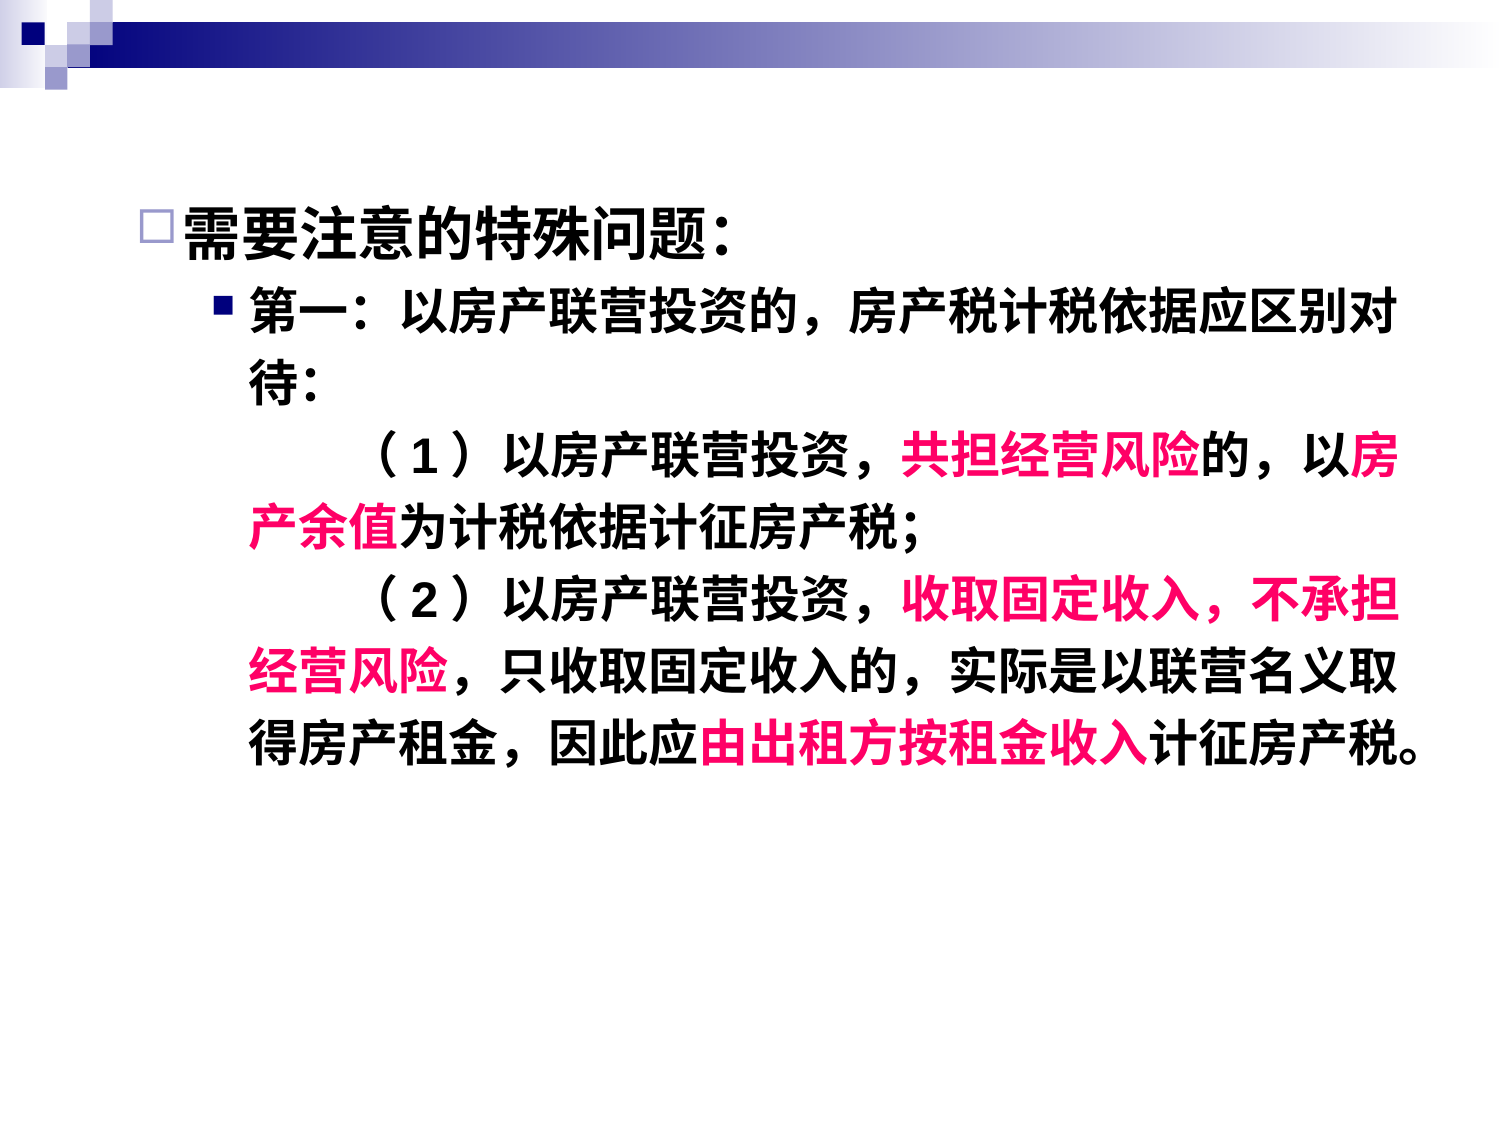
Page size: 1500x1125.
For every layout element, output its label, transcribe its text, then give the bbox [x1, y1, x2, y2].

list 需要注意的特殊问题： 第一：以房产联营投资的，房产税计税依据应区别对待： （1）以房产联营投资，共担经营风险的，以房产余值为计税依据计征房产税； （2）以房产联营投资，收取固定收入，不承担经营风险，只收取固定收入的，实际是以联营名义取得房产租金，因此应由出租方按租金收入计征房产税。 [46, 175, 1426, 963]
